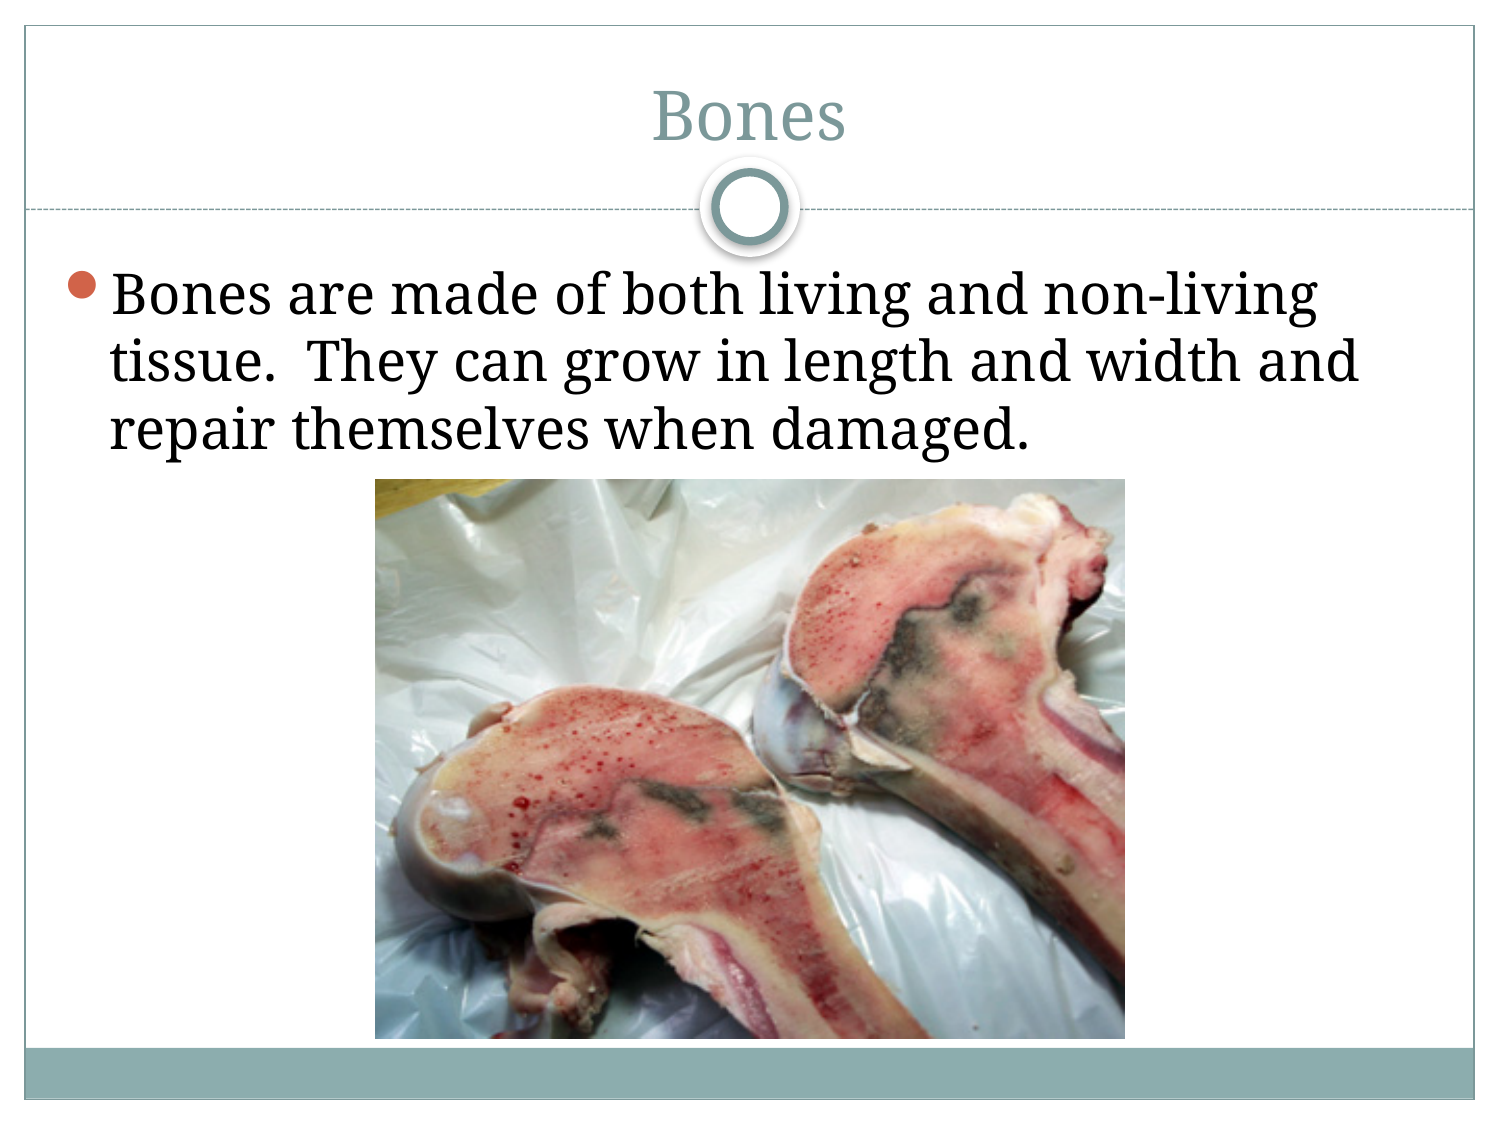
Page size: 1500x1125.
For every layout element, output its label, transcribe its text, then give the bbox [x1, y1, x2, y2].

list Bones are made of both living and non-living tissue. They can grow in length and width and repair themselves when damaged. [49, 250, 1445, 1001]
picture [374, 479, 1126, 1039]
title Bones [49, 37, 1450, 162]
